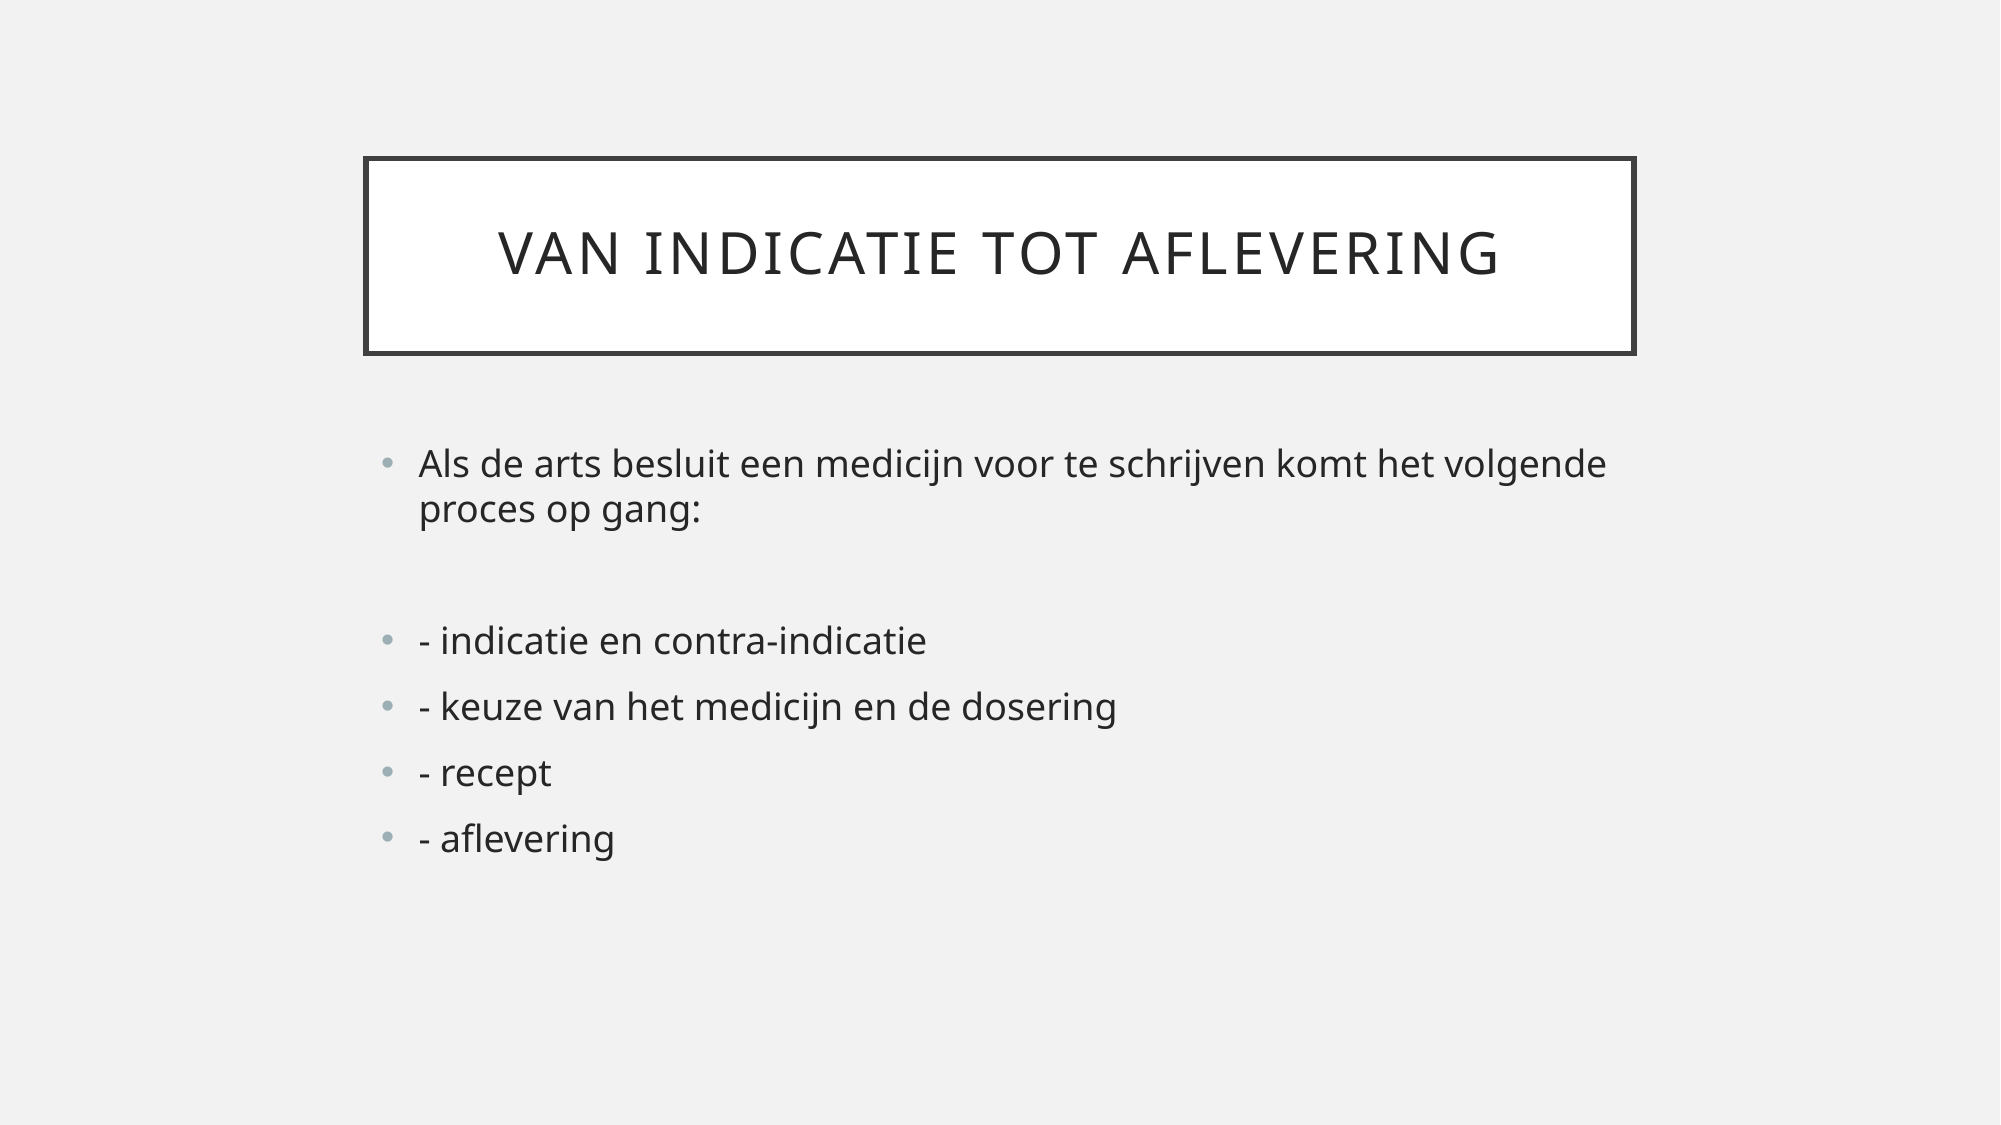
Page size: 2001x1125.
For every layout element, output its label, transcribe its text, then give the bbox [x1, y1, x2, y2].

title Van indicatie tot aflevering [363, 156, 1637, 356]
list Als de arts besluit een medicijn voor te schrijven komt het volgende proces op gang: - indicatie en contra-indicatie - keuze van het medicijn en de dosering - recept - aflevering [366, 432, 1634, 942]
